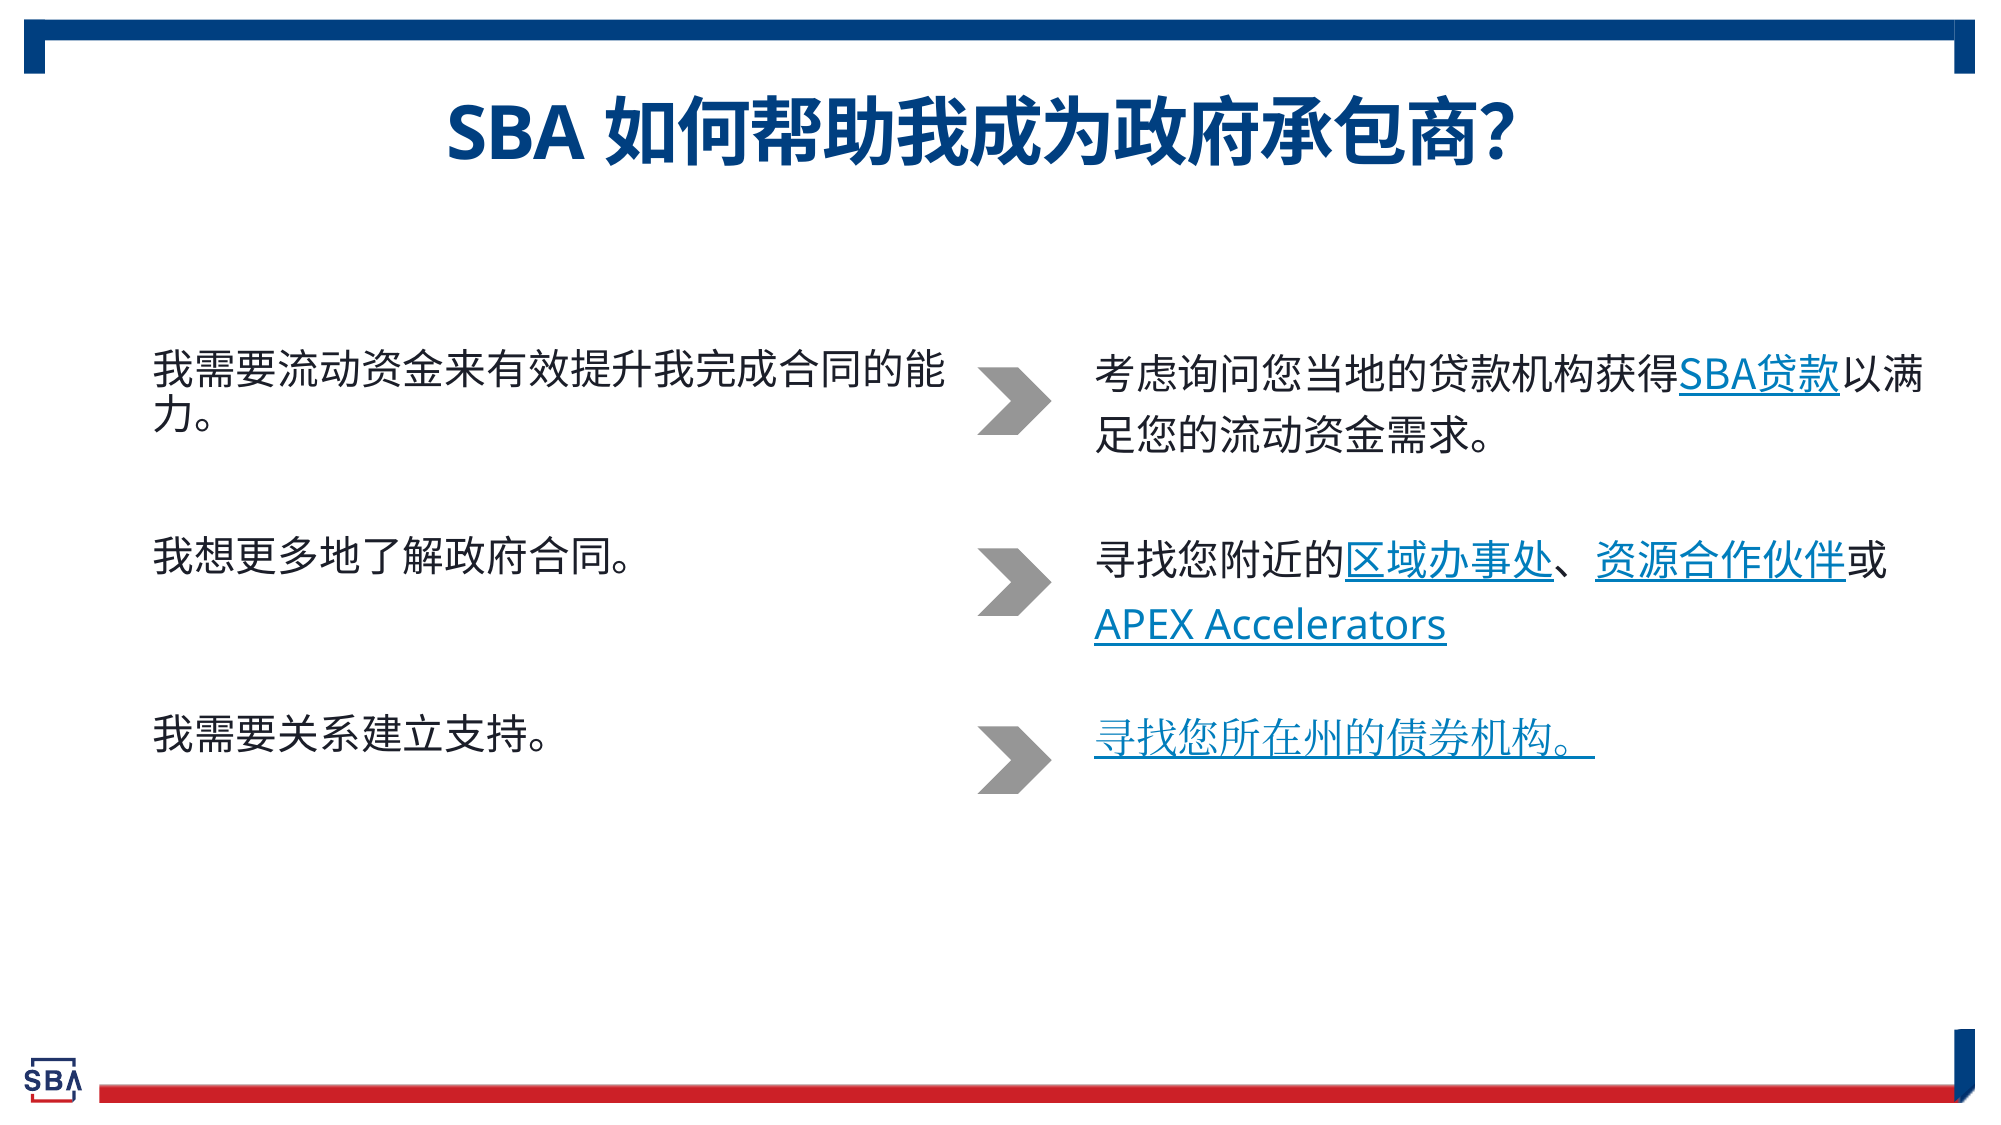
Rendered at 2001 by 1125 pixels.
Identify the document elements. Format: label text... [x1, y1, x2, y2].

text_box 我需要关系建立支持。 [137, 699, 1000, 850]
text_box 考虑询问您当地的贷款机构获得SBA贷款以满足您的流动资金需求。 [1079, 340, 1942, 491]
list 我需要流动资金来有效提升我完成合同的能力。 [137, 340, 1000, 491]
text_box [974, 366, 1054, 436]
title SBA如何帮助我成为政府承包商？ [137, 87, 1863, 186]
text_box 寻找您所在州的债券机构。 [1079, 699, 1942, 850]
text_box [974, 725, 1054, 795]
text_box 寻找您附近的区域办事处、资源合作伙伴或APEX Accelerators [1079, 521, 1942, 672]
text_box [974, 547, 1054, 617]
text_box 我想更多地了解政府合同。 [137, 521, 1000, 672]
